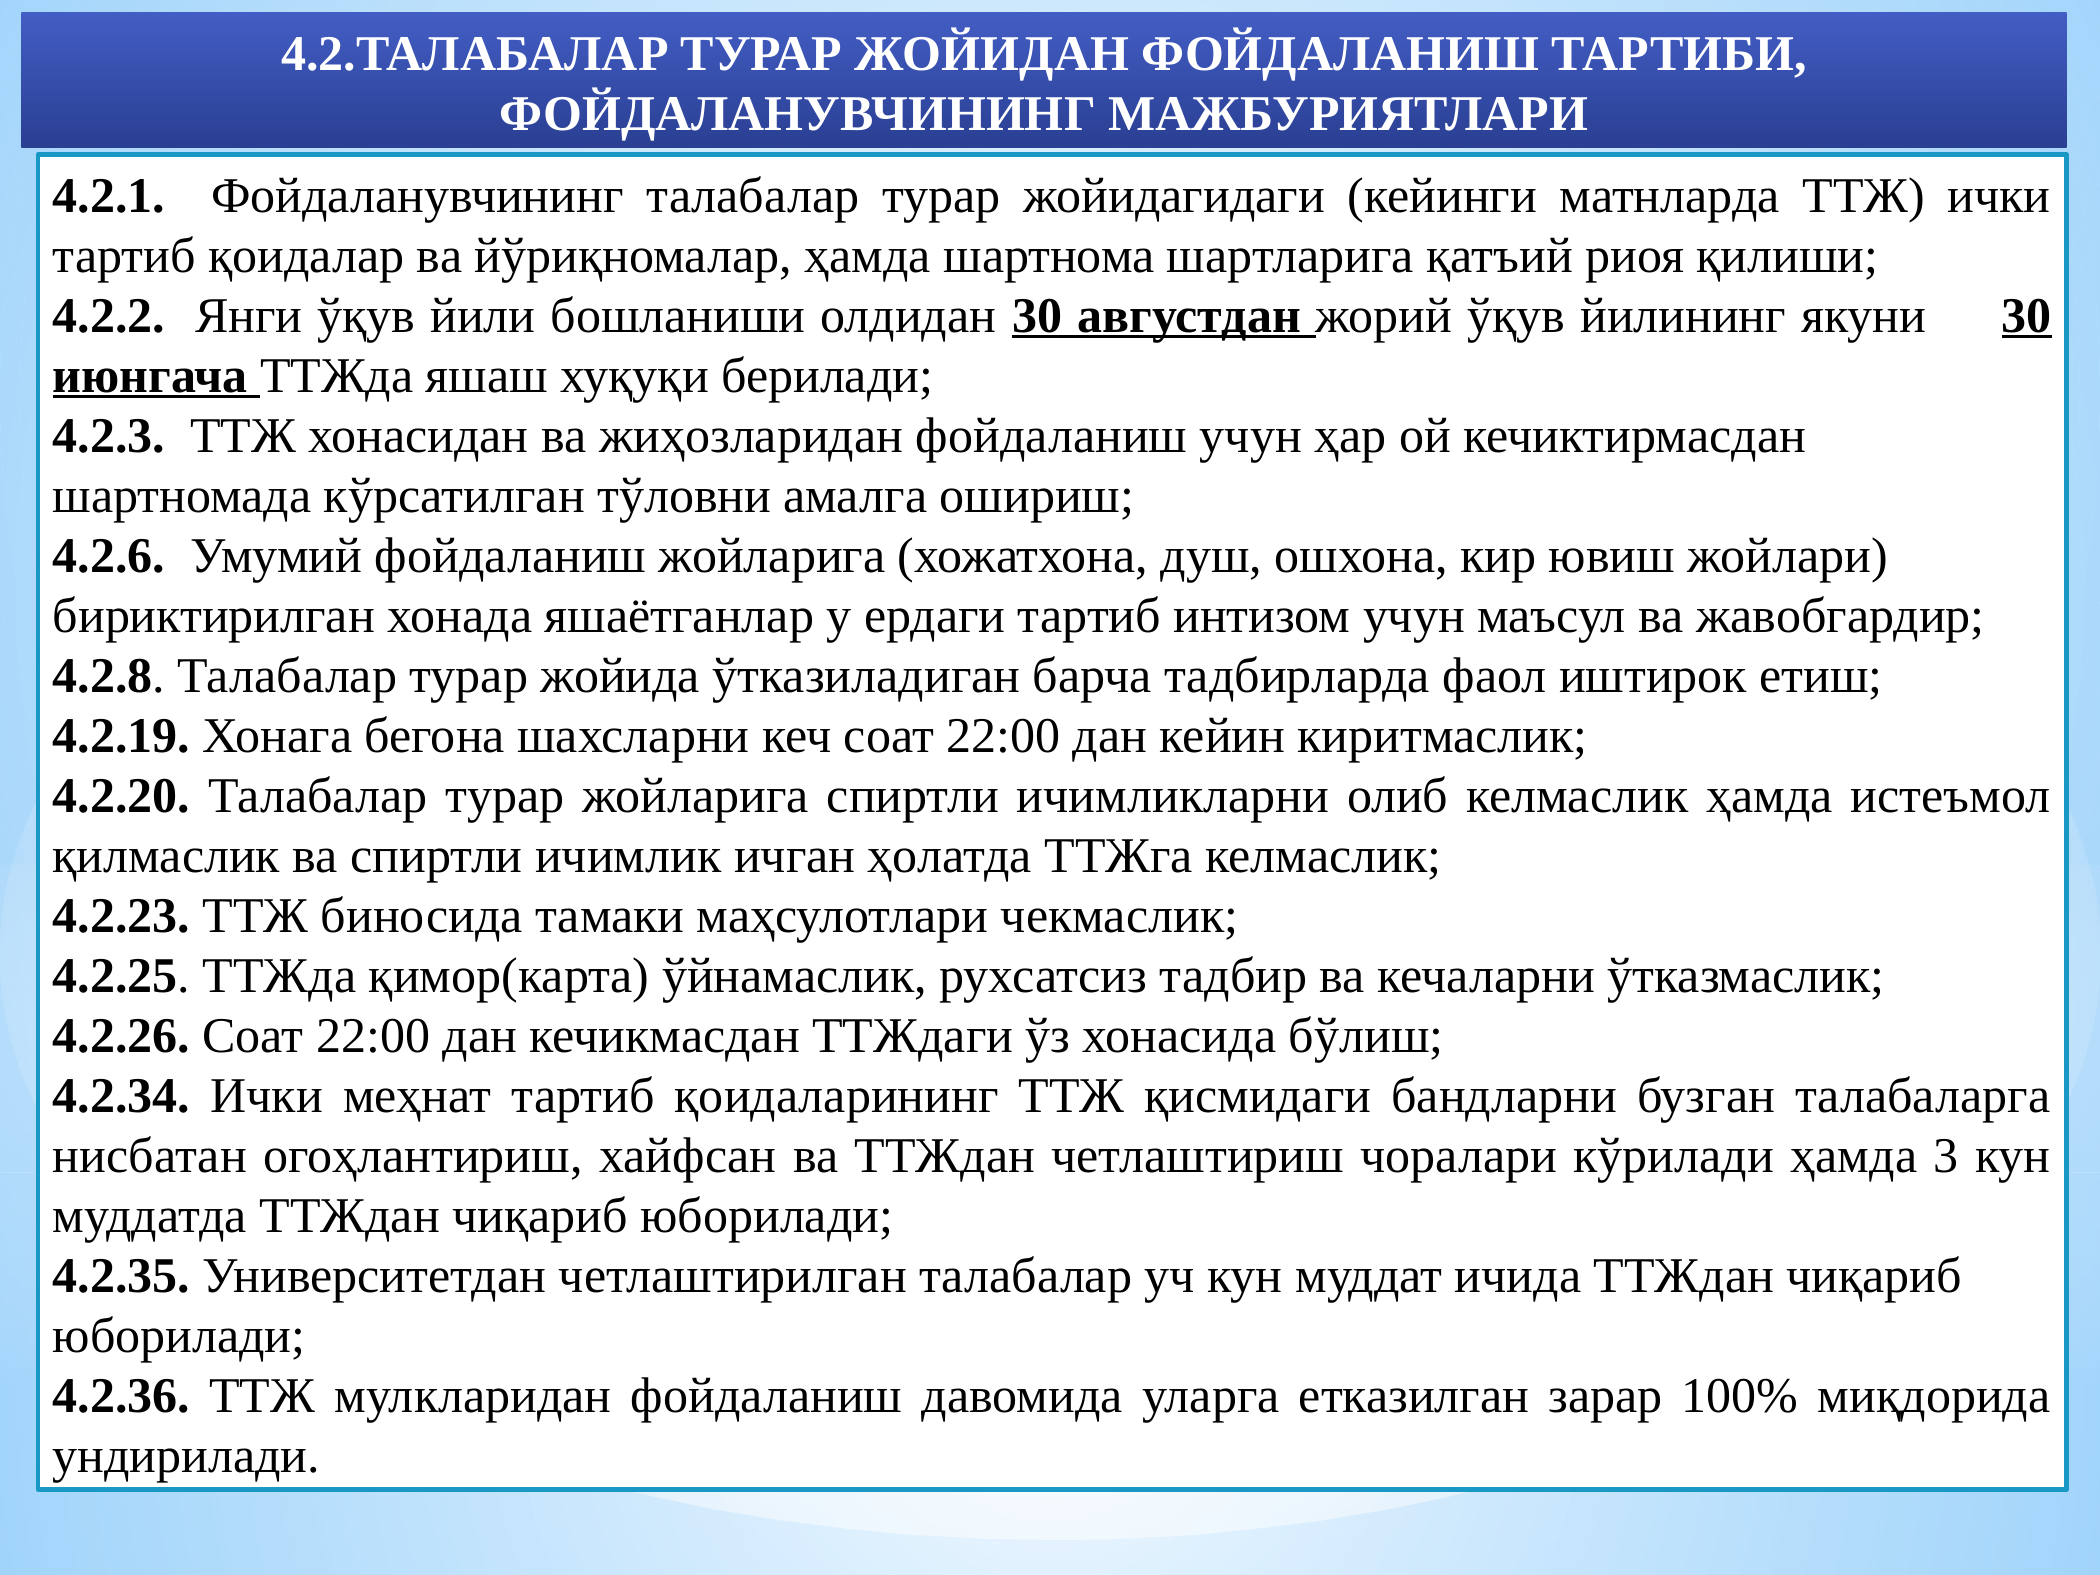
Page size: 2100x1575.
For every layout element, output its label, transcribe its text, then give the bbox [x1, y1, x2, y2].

text_box 4.2.ТАЛАБАЛАР ТУРАР ЖОЙИДАН ФОЙДАЛАНИШ ТАРТИБИ, ФОЙДАЛАНУВЧИНИНГ МАЖБУРИЯТЛАРИ [21, 12, 2067, 148]
text_box 4.2.1. Фойдаланувчининг талабалар турар жойидагидаги (кейинги матнларда ТТЖ) ички тартиб қоидалар ва йўриқномалар, ҳамда шартнома шартларига қатъий риоя қилиши; 4.2.2. Янги ўқув йили бошланиши олдидан 30 августдан жорий ўқув йилининг якуни 30 июнгача ТТЖда яшаш хуқуқи берилади; 4.2.3. ТТЖ хонасидан ва жиҳозларидан фойдаланиш учун ҳар ой кечиктирмасдан шартномада кўрсатилган тўловни амалга ошириш; 4.2.6. Умумий фойдаланиш жойларига (хожатхона, душ, ошхона, кир ювиш жойлари) бириктирилган хонада яшаётганлар у ердаги тартиб интизом учун маъсул ва жавобгардир; 4.2.8. Талабалар турар жойида ўтказиладиган барча тадбирларда фаол иштирок етиш; 4.2.19. Хонага бегона шахсларни кеч соат 22:00 дан кейин киритмаслик; 4.2.20. Талабалар турар жойларига спиртли ичимликларни олиб келмаслик ҳамда истеъмол қилмаслик ва спиртли ичимлик ичган ҳолатда ТТЖга келмаслик; 4.2.23. ТТЖ биносида тамаки маҳсулотлари чекмаслик; 4.2.25. ТТЖда қимор(карта) ўйнамаслик, рухсатсиз тадбир ва кечаларни ўтказмаслик; 4.2.26. Соат 22:00 дан кечикмасдан ТТЖдаги ўз хонасида бўлиш; 4.2.34. Ички меҳнат тартиб қоидаларининг ТТЖ қисмидаги бандларни бузган талабаларга нисбатан огоҳлантириш, хайфсан ва ТТЖдан четлаштириш чоралари кўрилади ҳамда 3 кун муддатда ТТЖдан чиқариб юборилади; 4.2.35. Университетдан четлаштирилган талабалар уч кун муддат ичида ТТЖдан чиқариб юборилади; 4.2.36. ТТЖ мулкларидан фойдаланиш давомида уларга етказилган зарар 100% миқдорида ундирилади. [37, 153, 2068, 1491]
